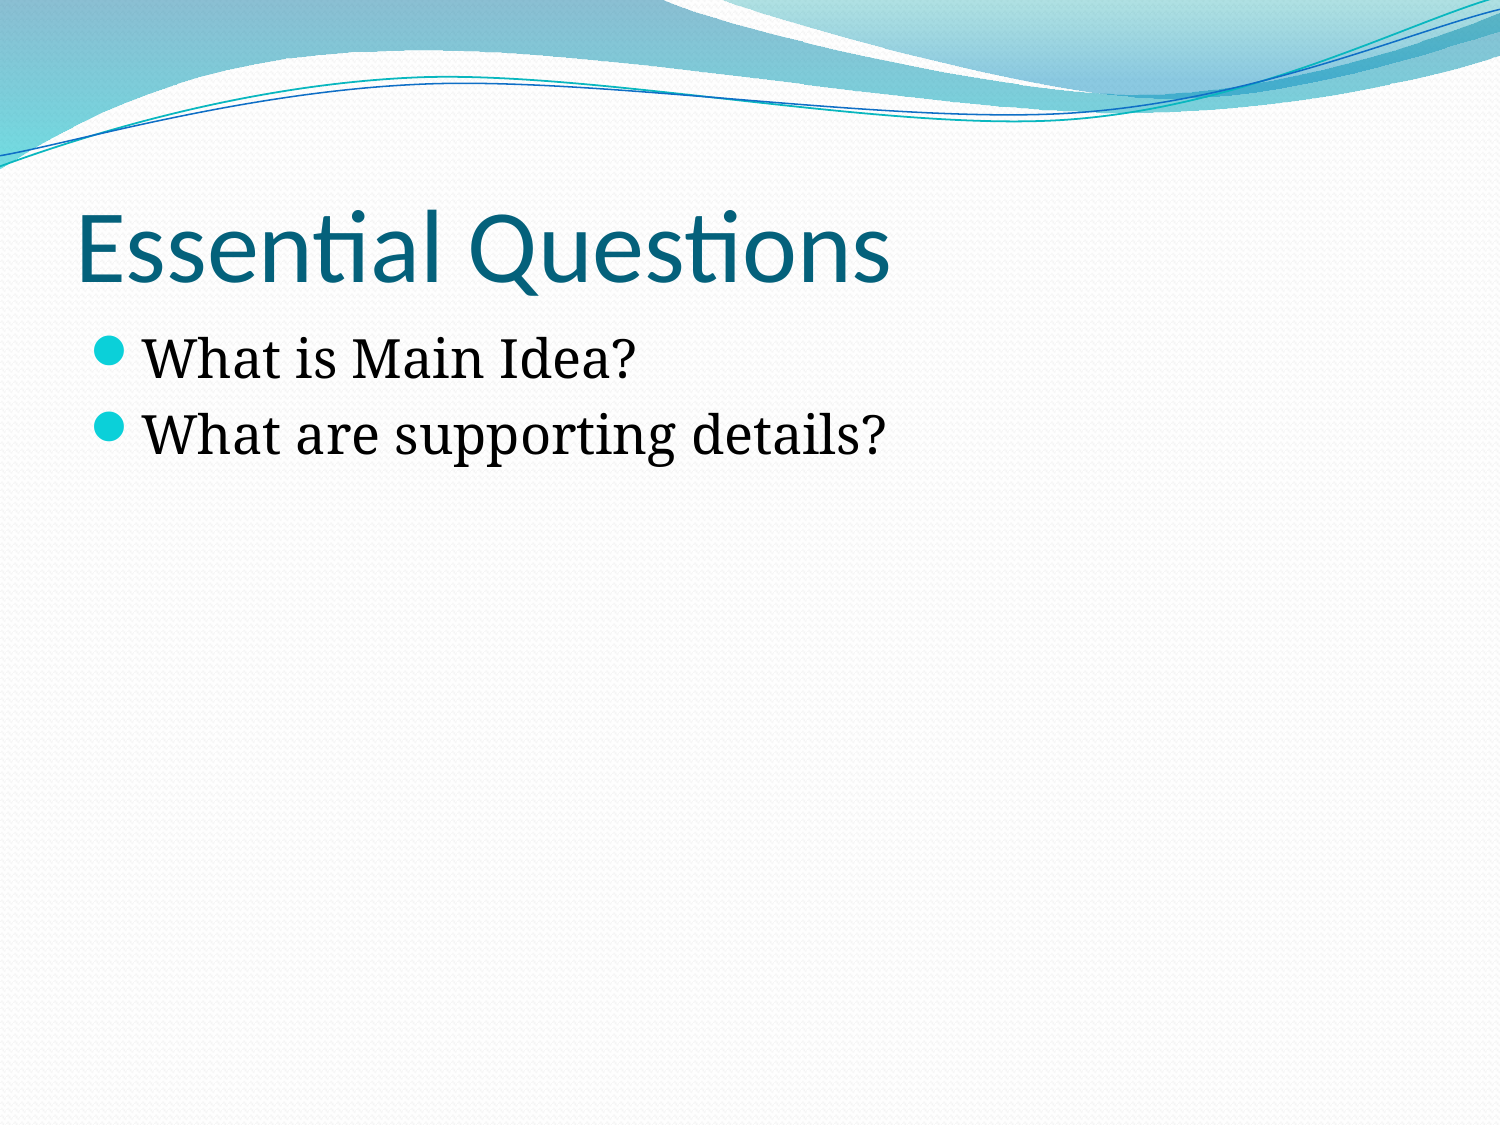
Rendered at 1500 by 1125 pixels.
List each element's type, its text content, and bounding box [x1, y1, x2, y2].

list What is Main Idea? What are supporting details? [75, 317, 1425, 1038]
title Essential Questions [75, 115, 1425, 303]
